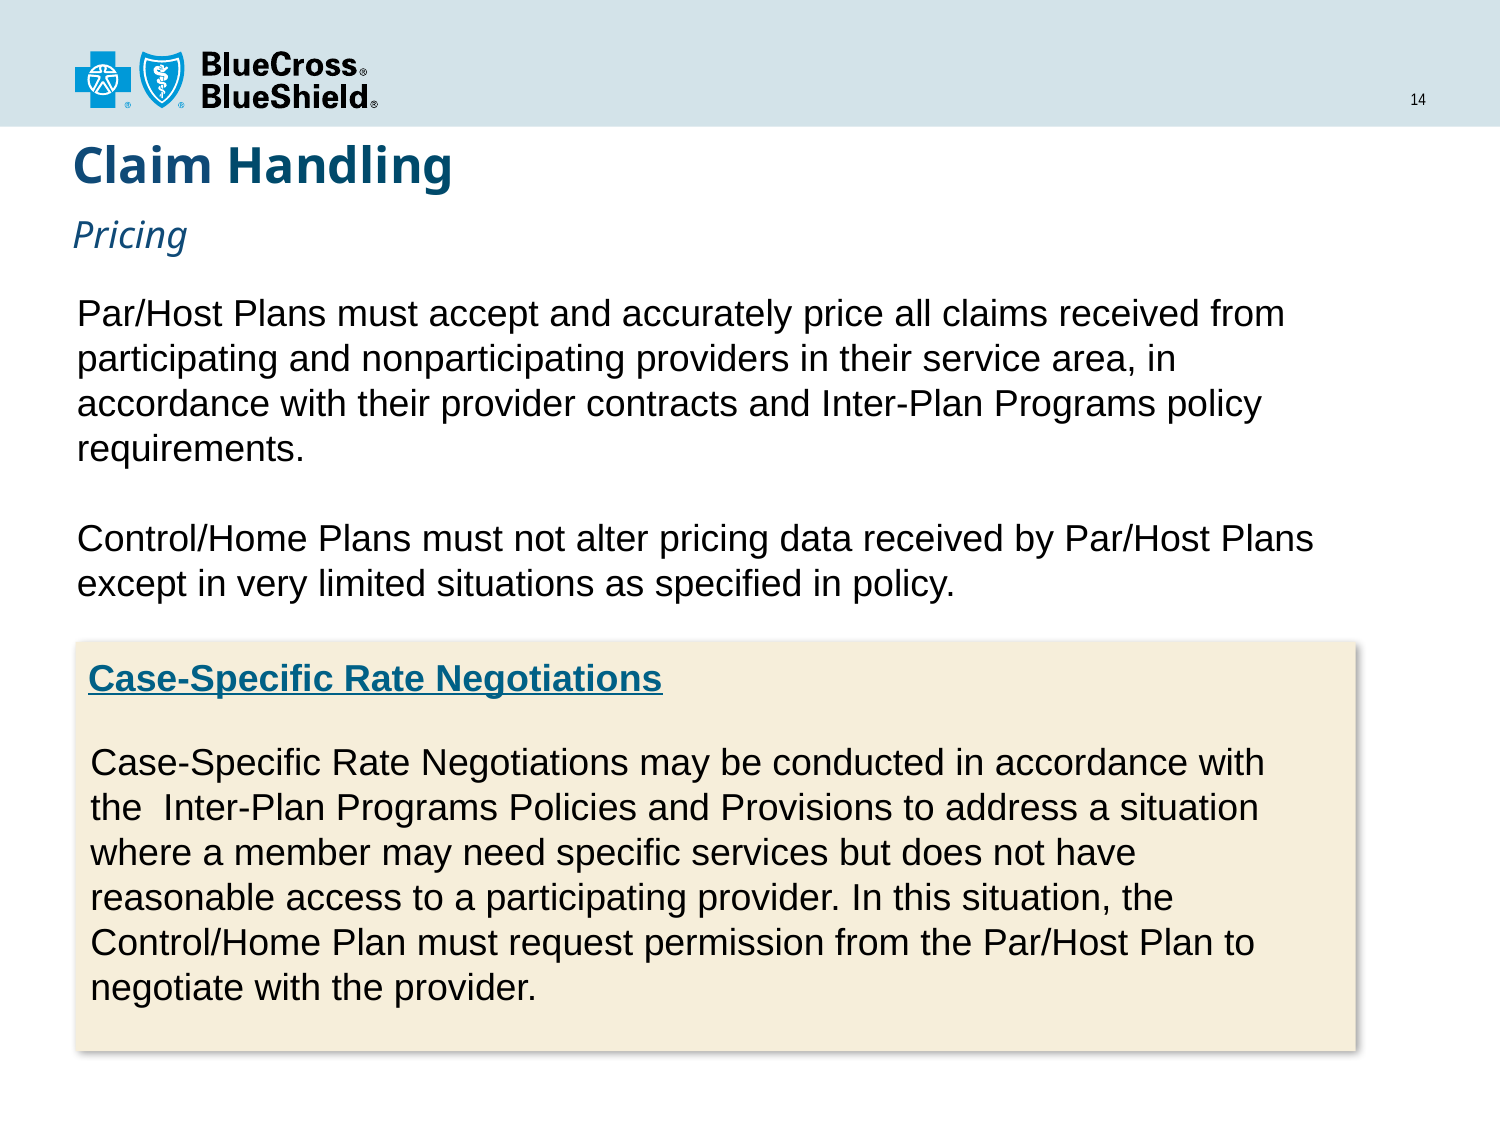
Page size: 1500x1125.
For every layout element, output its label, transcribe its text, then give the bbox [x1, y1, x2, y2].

text_box Case-Specific Rate Negotiations may be conducted in accordance with the Inter-Plan Programs Policies and Provisions to address a situation where a member may need specific services but does not have reasonable access to a participating provider. In this situation, the Control/Home Plan must request permission from the Par/Host Plan to negotiate with the provider. [75, 730, 1292, 1016]
picture [178, 101, 185, 109]
text_box [75, 641, 1356, 1052]
picture [124, 101, 131, 109]
text_box Case-Specific Rate Negotiations [65, 651, 686, 707]
title Claim Handling Pricing [72, 130, 1448, 243]
list Par/Host Plans must accept and accurately price all claims received from participating and nonparticipating providers in their service area, in accordance with their provider contracts and Inter-Plan Programs policy requirements. Control/Home Plans must not alter pricing data received by Par/Host Plans except in very limited situations as specified in policy. [76, 288, 1388, 720]
